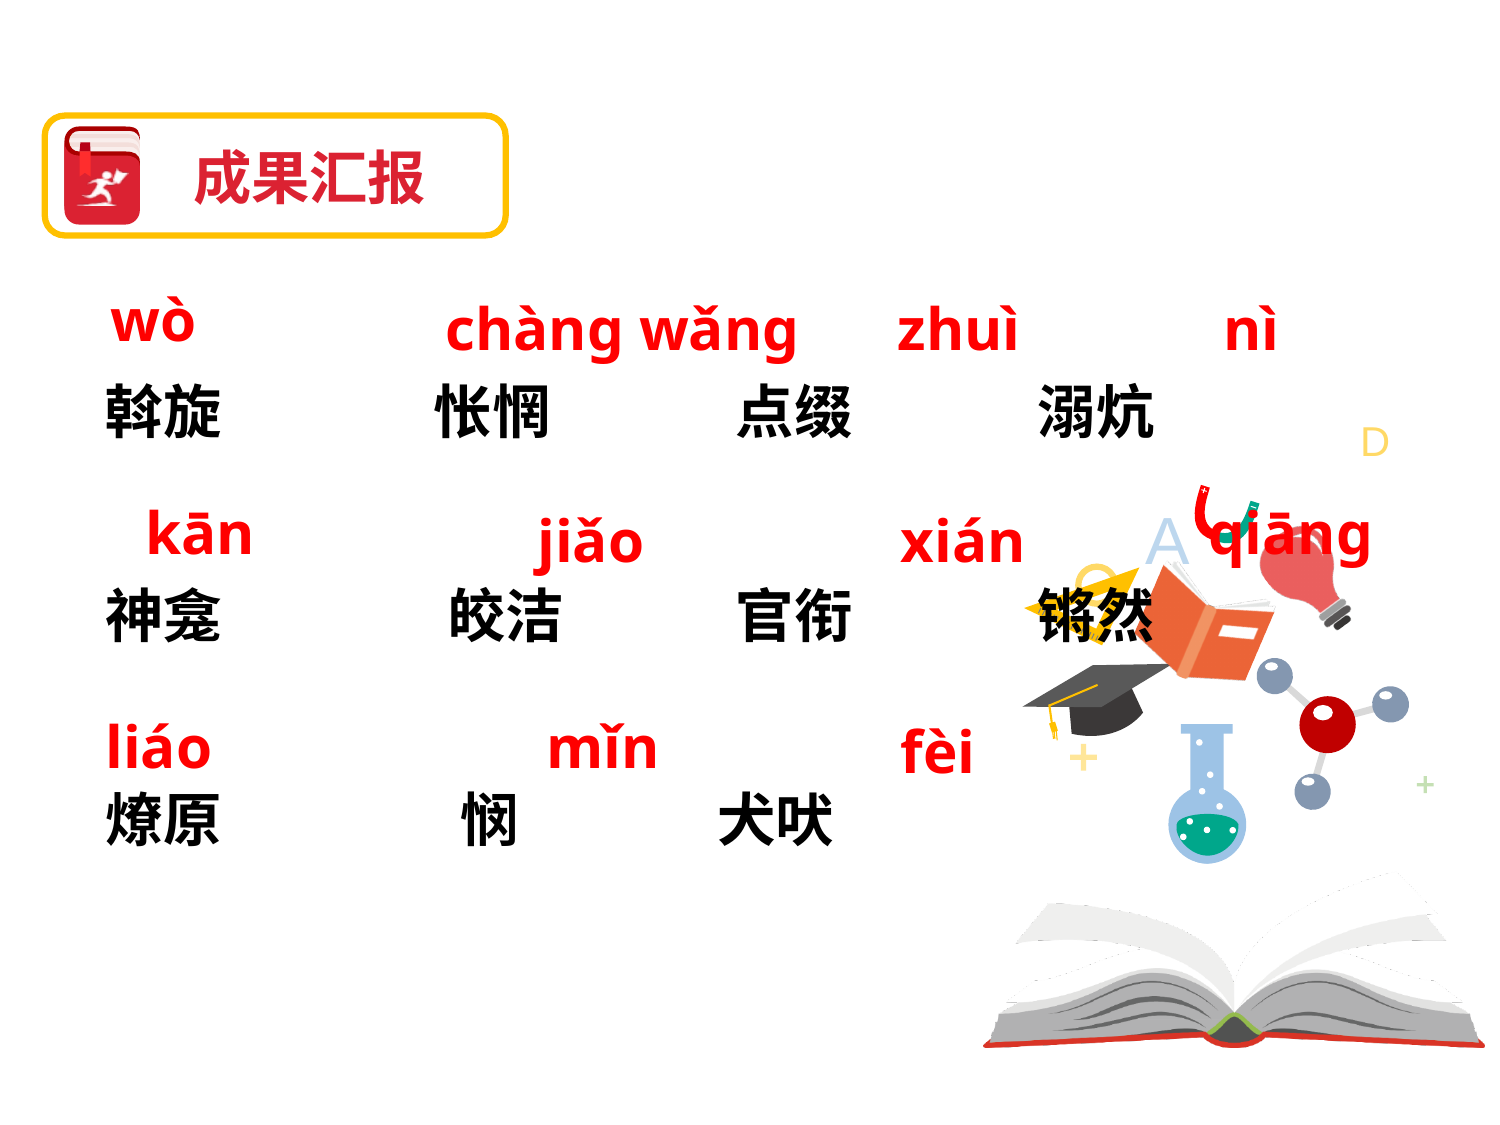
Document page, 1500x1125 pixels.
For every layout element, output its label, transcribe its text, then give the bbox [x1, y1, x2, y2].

text_box mǐn [531, 702, 949, 788]
text_box nì [1193, 284, 1500, 369]
text_box 斡旋 怅惘 点缀 溺炕 神龛 皎洁 官衔 锵然 燎原 悯 犬吠 [90, 369, 1478, 905]
text_box xián [885, 497, 1303, 582]
text_box wò [95, 275, 230, 361]
text_box fèi [885, 707, 1132, 793]
text_box liáo [90, 702, 235, 788]
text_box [44, 115, 506, 236]
picture [983, 871, 1485, 1048]
text_box chàng wǎng [430, 284, 867, 369]
text_box qiāng [1193, 488, 1500, 574]
text_box zhuì [867, 284, 1193, 369]
text_box jiǎo [522, 497, 885, 582]
